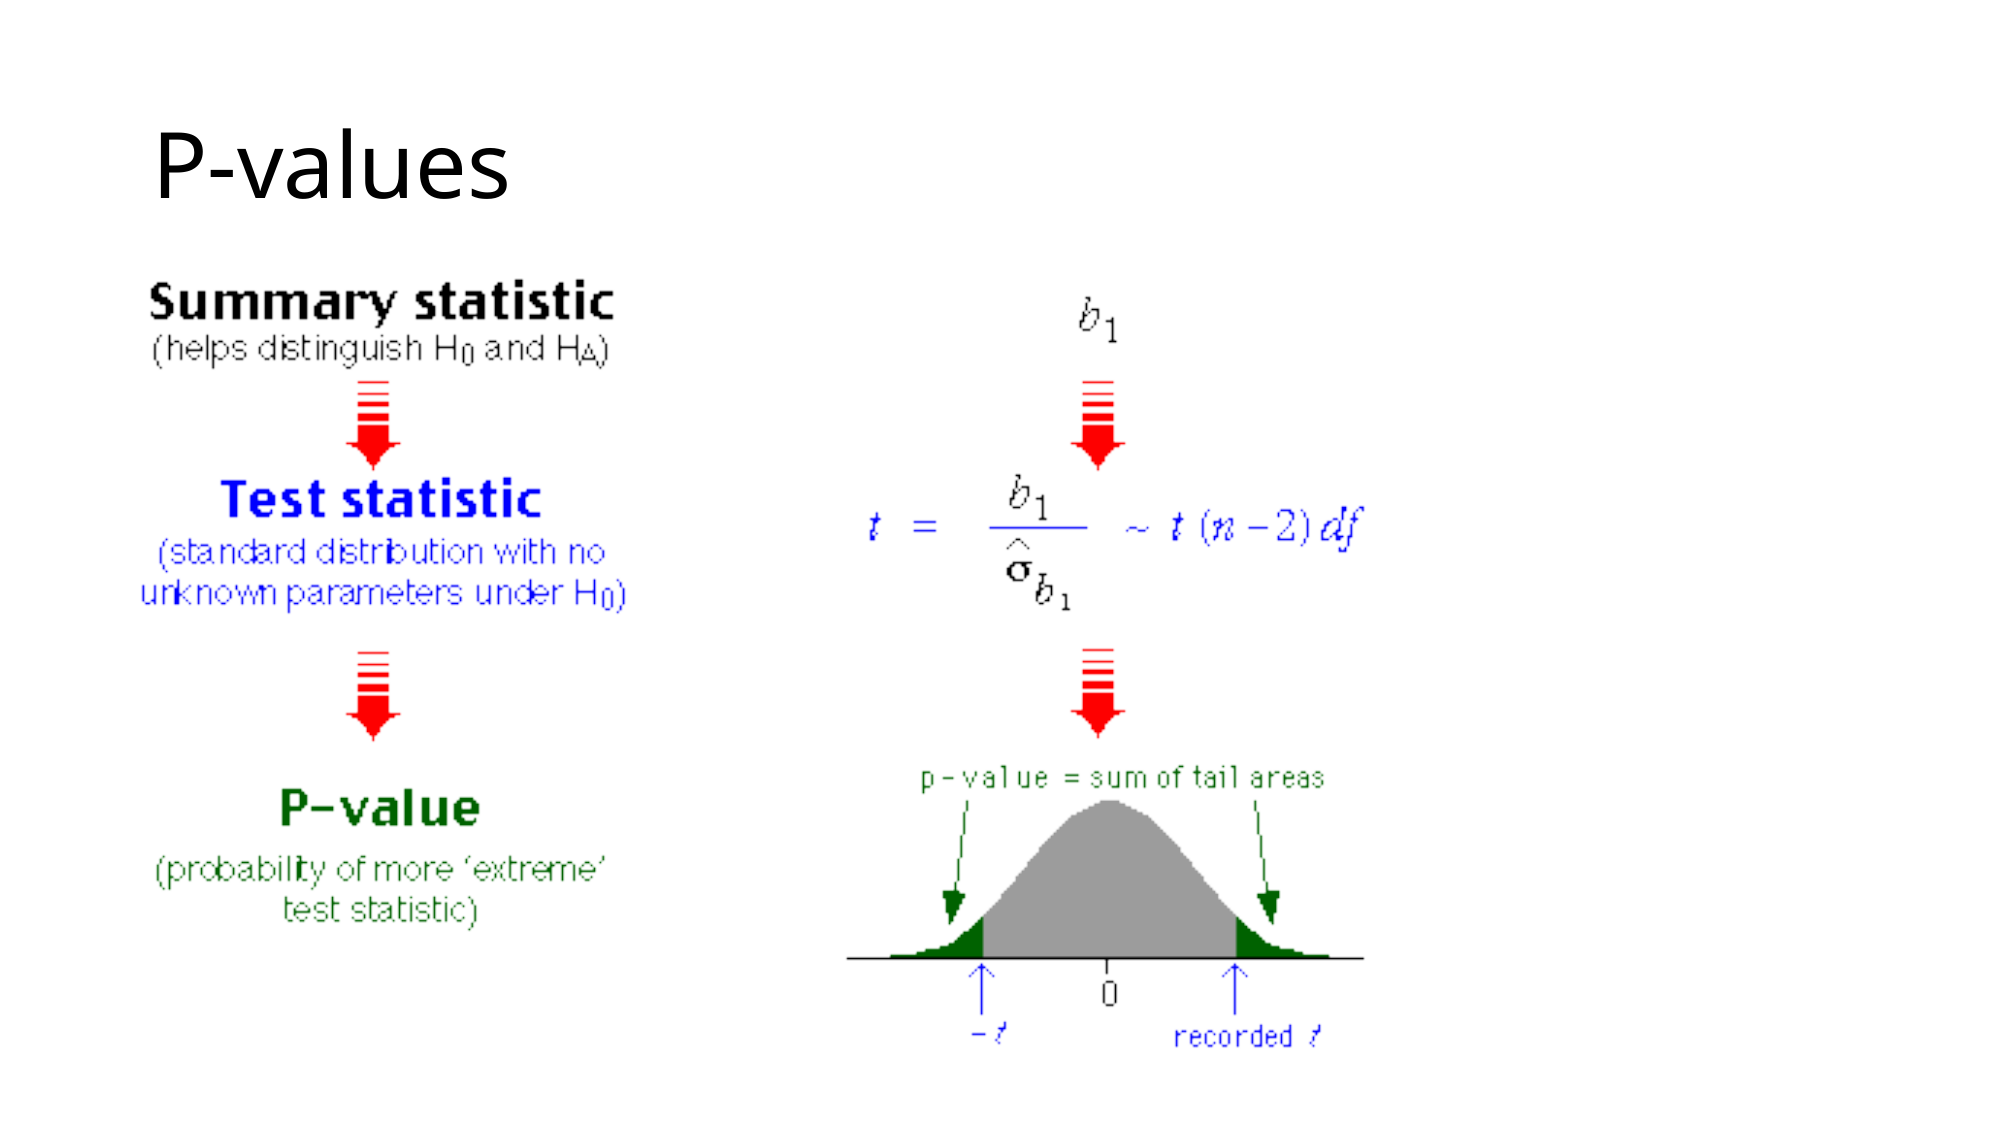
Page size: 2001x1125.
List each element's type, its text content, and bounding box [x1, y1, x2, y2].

title P-values [137, 59, 1863, 278]
picture [137, 277, 1377, 1058]
